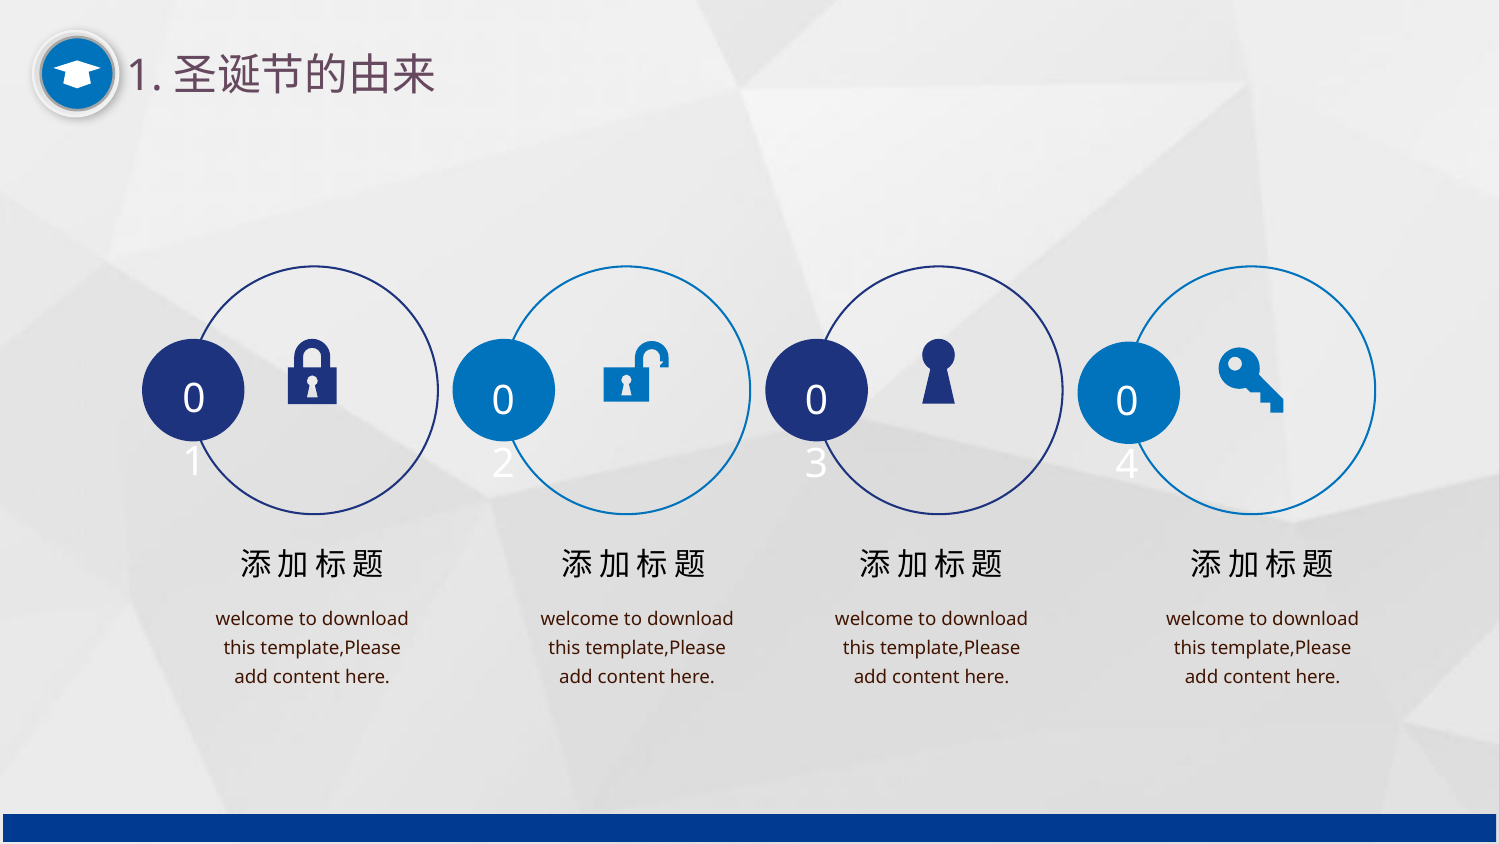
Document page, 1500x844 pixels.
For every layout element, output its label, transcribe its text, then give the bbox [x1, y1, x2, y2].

text_box welcome to download this template,Please add content here. [194, 594, 430, 694]
text_box 1.圣诞节的由来 [119, 39, 451, 107]
text_box welcome to download this template,Please add content here. [815, 594, 1048, 694]
text_box welcome to download this template,Please add content here. [521, 594, 753, 694]
text_box welcome to download this template,Please add content here. [1147, 594, 1378, 694]
text_box 添加标题 [228, 527, 396, 588]
text_box 添加标题 [1179, 527, 1346, 588]
text_box [2, 813, 1497, 843]
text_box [32, 30, 119, 117]
text_box 添加标题 [550, 527, 717, 588]
picture [0, 0, 1500, 844]
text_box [141, 266, 1376, 515]
text_box 添加标题 [848, 527, 1015, 588]
